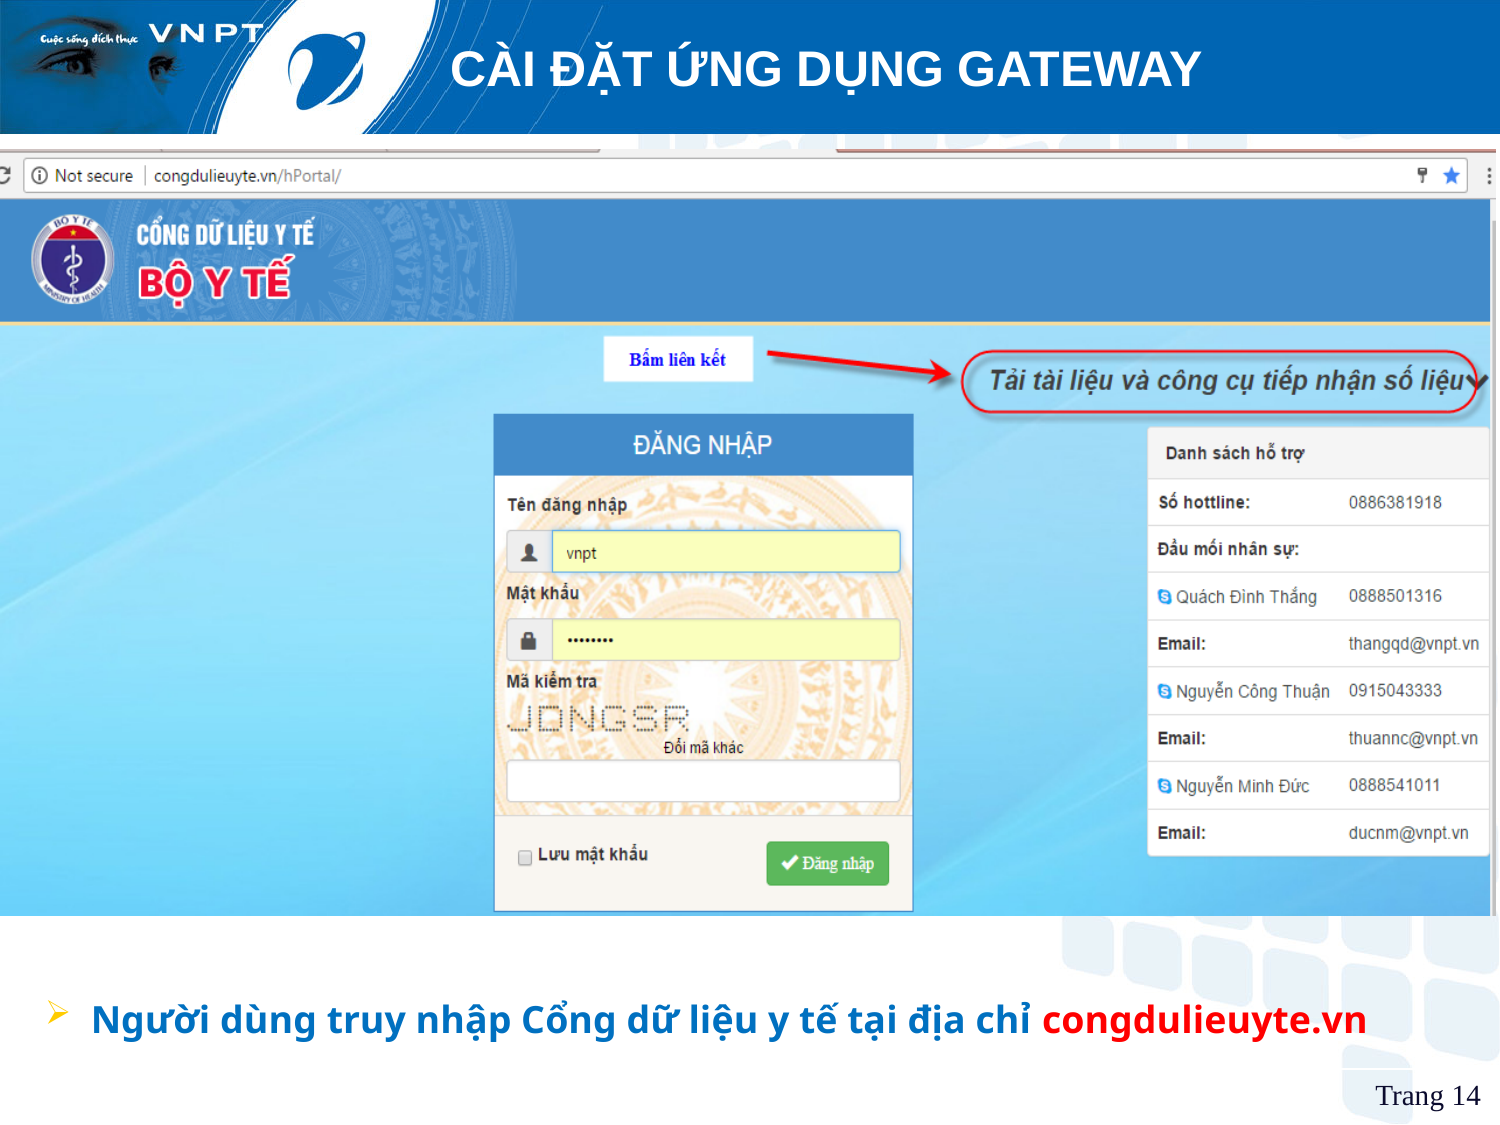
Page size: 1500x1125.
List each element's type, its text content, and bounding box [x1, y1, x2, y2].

picture [0, 0, 1500, 1125]
text_box Người dùng truy nhập Cổng dữ liệu y tế tại địa chỉ congdulieuyte.vn [30, 984, 1383, 1050]
title CÀI ĐẶT ỨNG DỤNG GATEWAY [437, 0, 1496, 133]
slide_number Trang 14 [1242, 1068, 1497, 1125]
